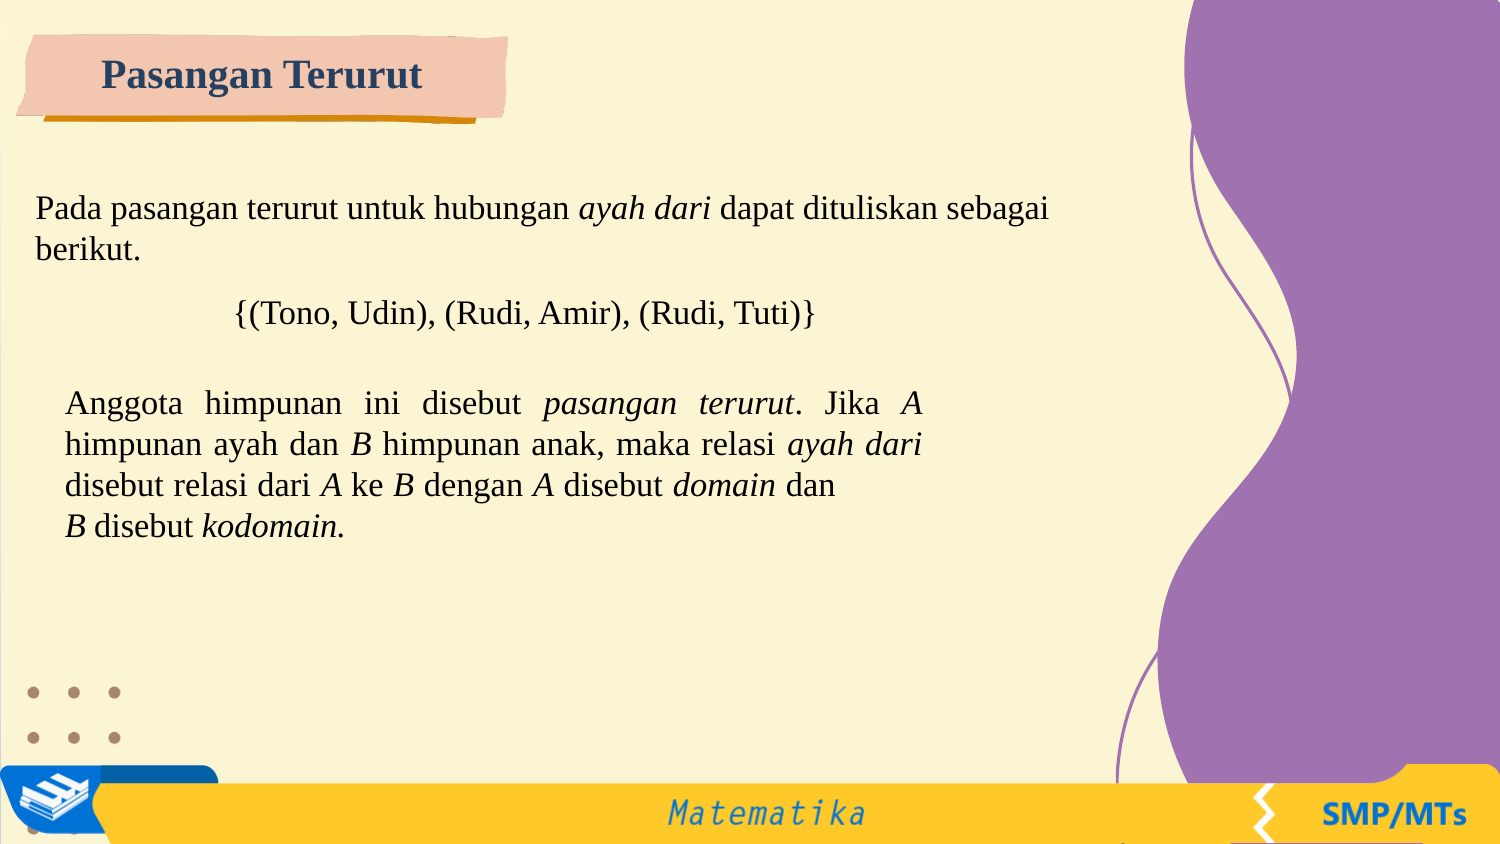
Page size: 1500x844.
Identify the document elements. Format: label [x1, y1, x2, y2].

text_box [10, 34, 514, 124]
text_box [0, 0, 1500, 844]
text_box [20, 177, 1179, 341]
